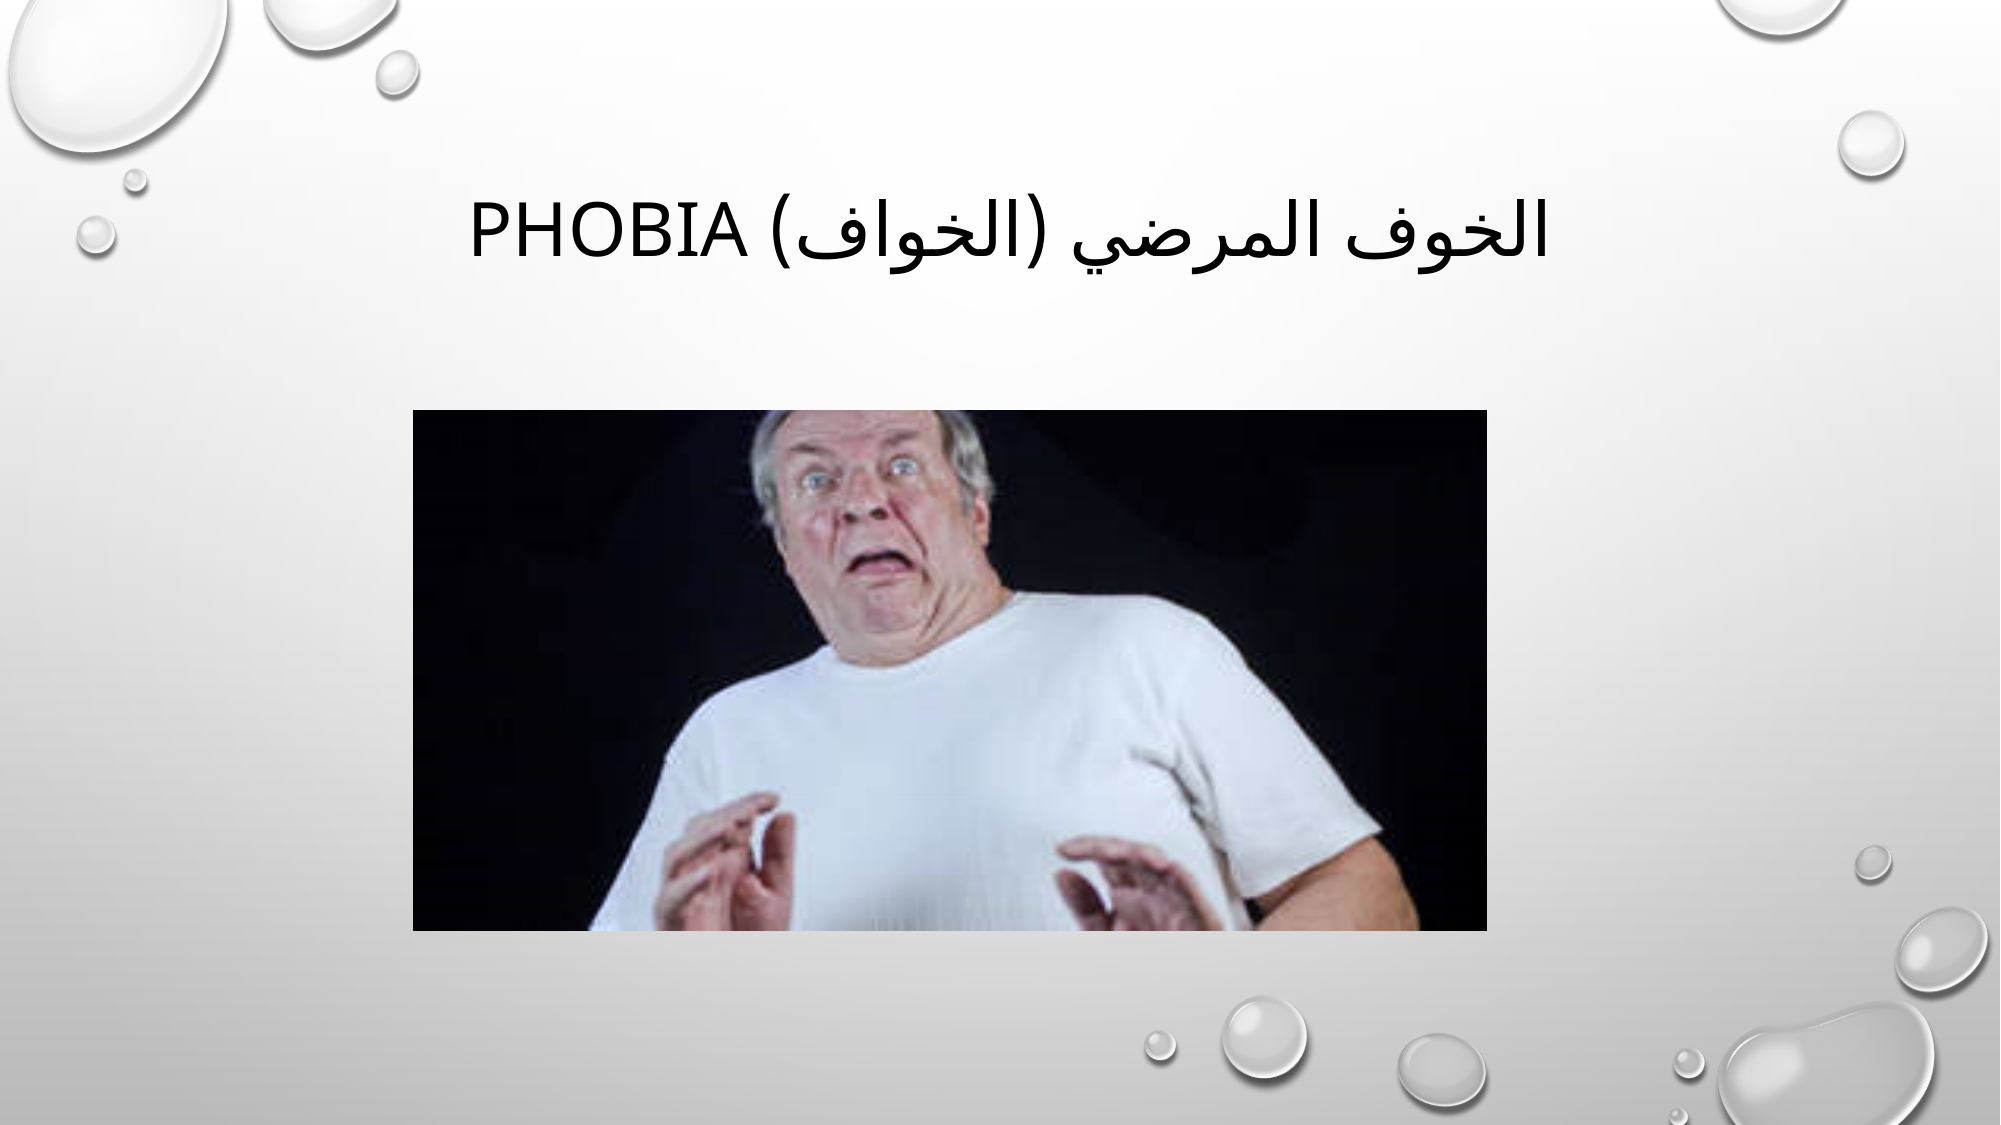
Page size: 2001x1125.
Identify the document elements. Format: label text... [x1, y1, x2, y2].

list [413, 410, 1488, 931]
picture [0, 0, 2000, 1125]
title الخوف المرضي (الخواف) phobia [149, 101, 1851, 364]
